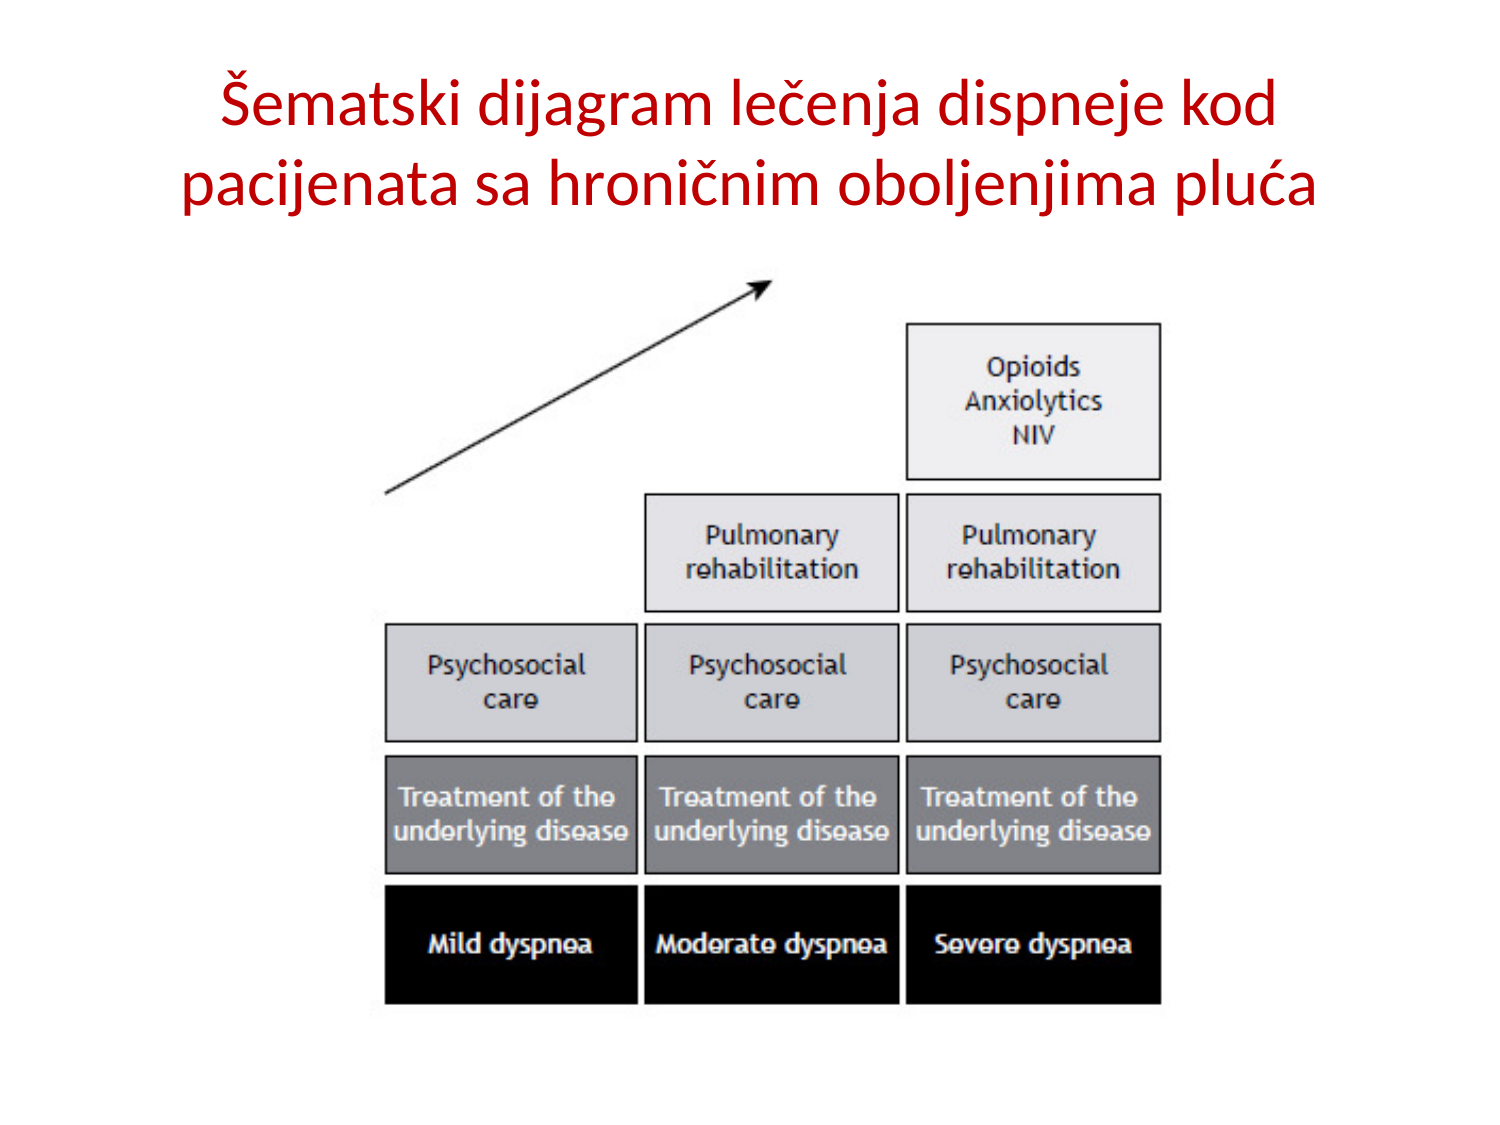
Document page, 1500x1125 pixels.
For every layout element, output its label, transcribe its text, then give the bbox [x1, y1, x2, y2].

title Šematski dijagram lečenja dispneje kod pacijenata sa hroničnim oboljenjima pluća [75, 45, 1425, 233]
picture [177, 249, 1301, 1039]
